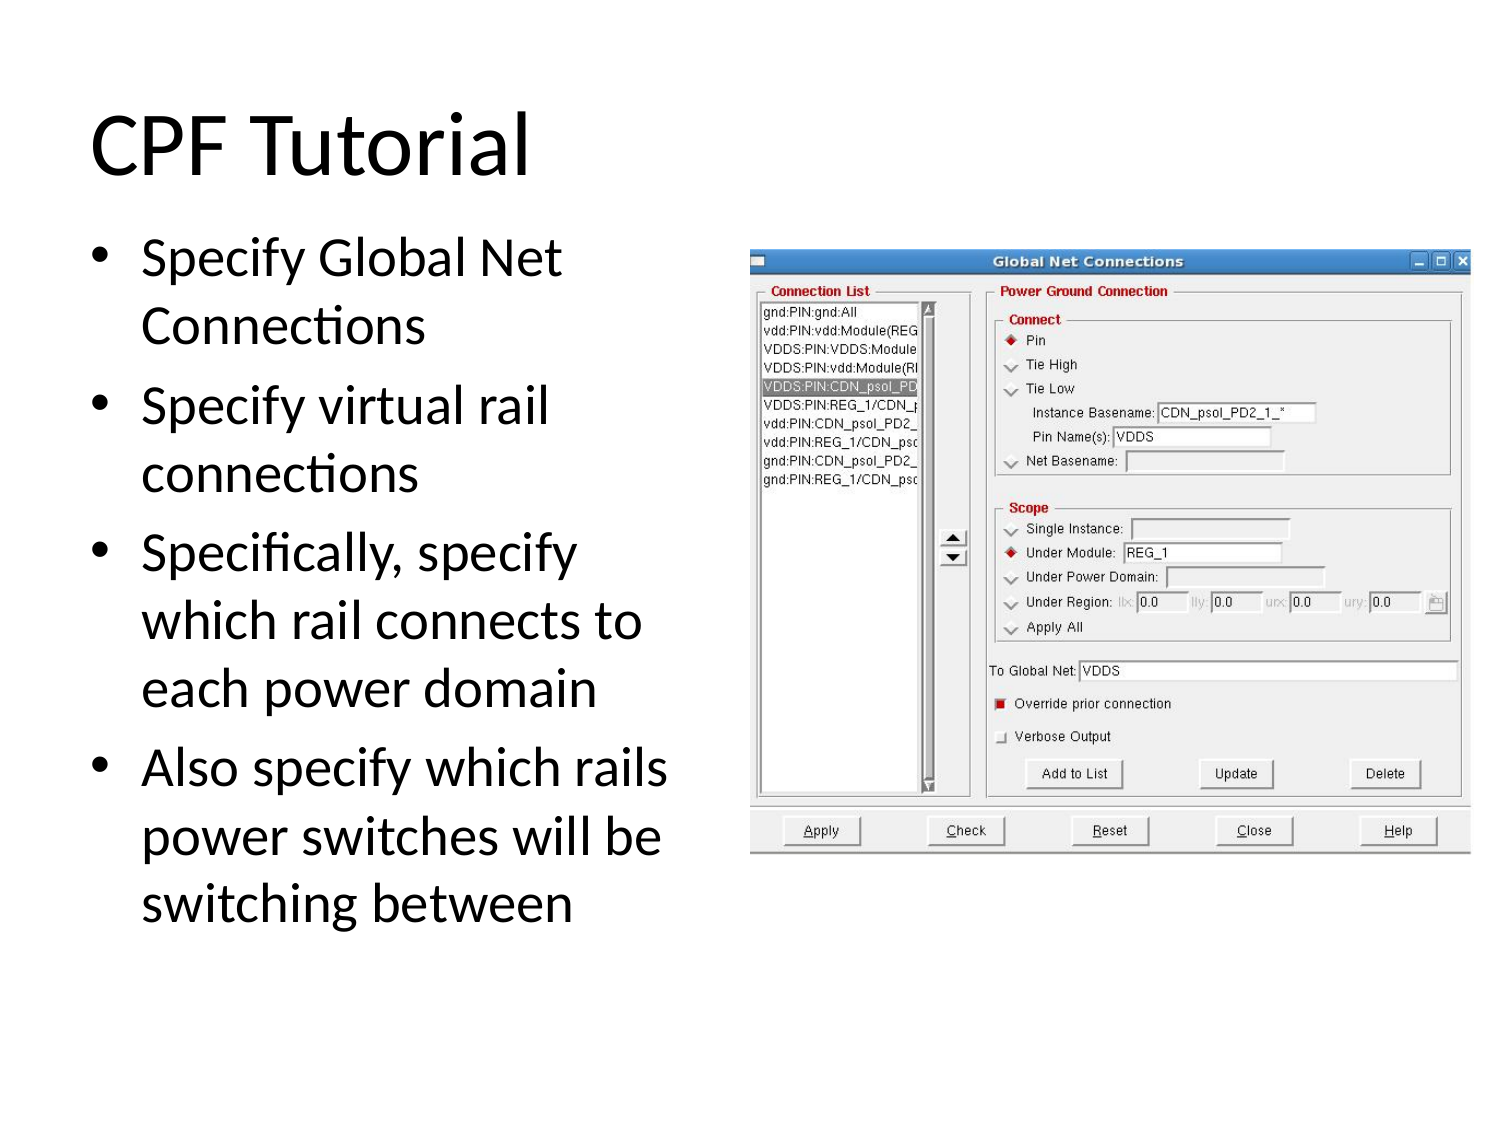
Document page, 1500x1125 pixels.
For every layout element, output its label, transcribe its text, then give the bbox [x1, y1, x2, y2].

list Specify Global Net Connections Specify virtual rail connections Specifically, specify which rail connects to each power domain Also specify which rails power switches will be switching between [75, 212, 738, 955]
title CPF Tutorial [75, 45, 1425, 233]
picture [749, 249, 1474, 855]
